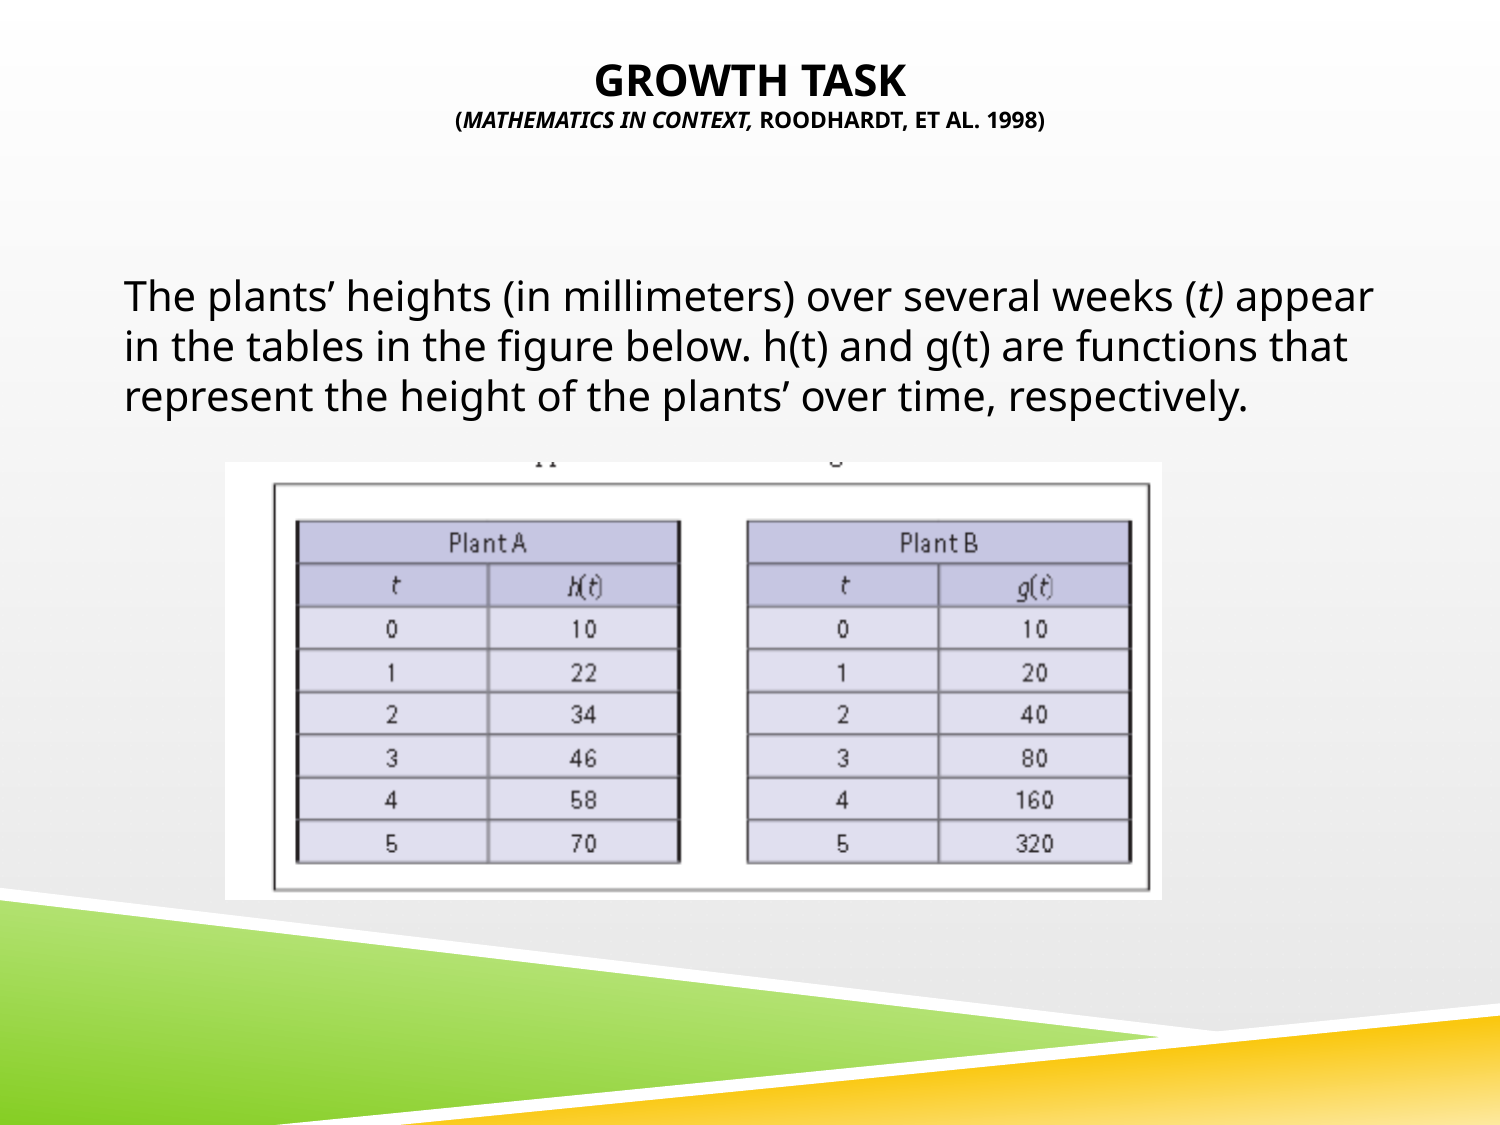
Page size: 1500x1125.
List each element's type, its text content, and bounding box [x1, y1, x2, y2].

picture [224, 462, 1162, 900]
list The plants’ heights (in millimeters) over several weeks (t) appear in the tables in the figure below. h(t) and g(t) are functions that represent the height of the plants’ over time, respectively. [112, 262, 1388, 875]
title Growth Task (Mathematics in Context, Roodhardt, et al. 1998) [112, 45, 1388, 233]
